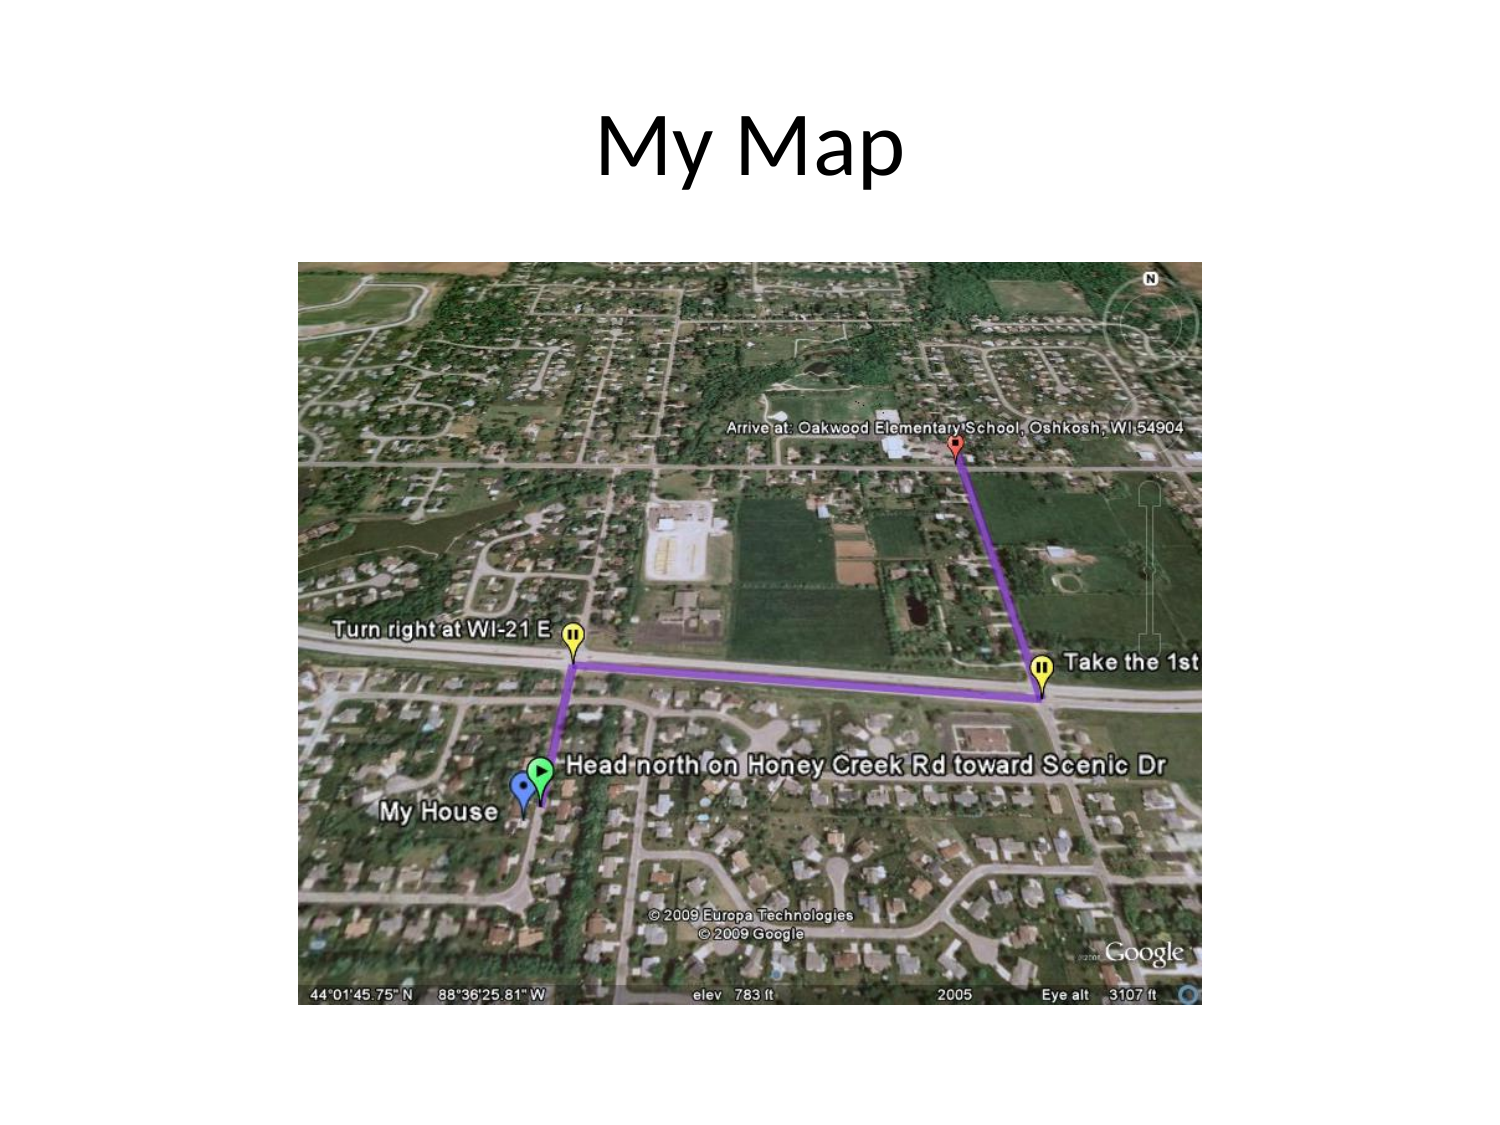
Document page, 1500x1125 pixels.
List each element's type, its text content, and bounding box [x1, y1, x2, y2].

title My Map [75, 45, 1425, 233]
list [297, 262, 1203, 1006]
